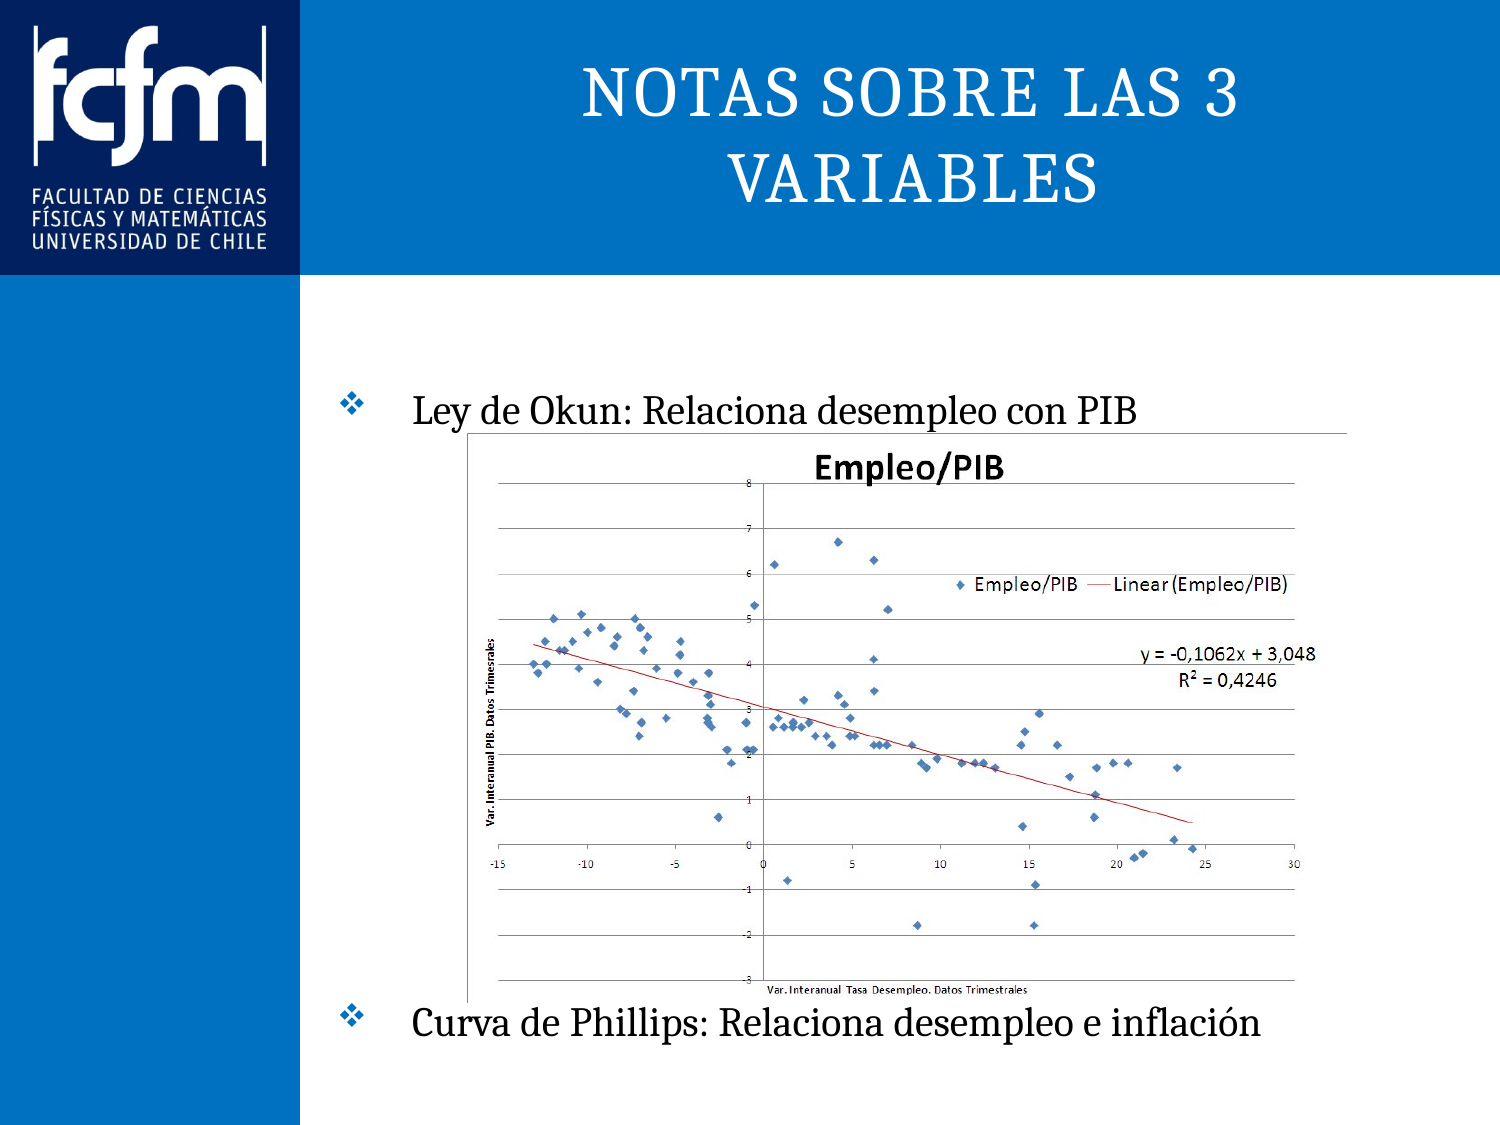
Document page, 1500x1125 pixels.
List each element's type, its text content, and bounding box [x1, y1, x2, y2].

list Ley de Okun: Relaciona desempleo con PIB Curva de Phillips: Relaciona desempleo e inflación [321, 374, 1426, 1125]
picture [29, 18, 272, 254]
title NOTAS SOBRE LAS 3 VARIABLES [399, 37, 1425, 225]
picture [466, 432, 1347, 1003]
